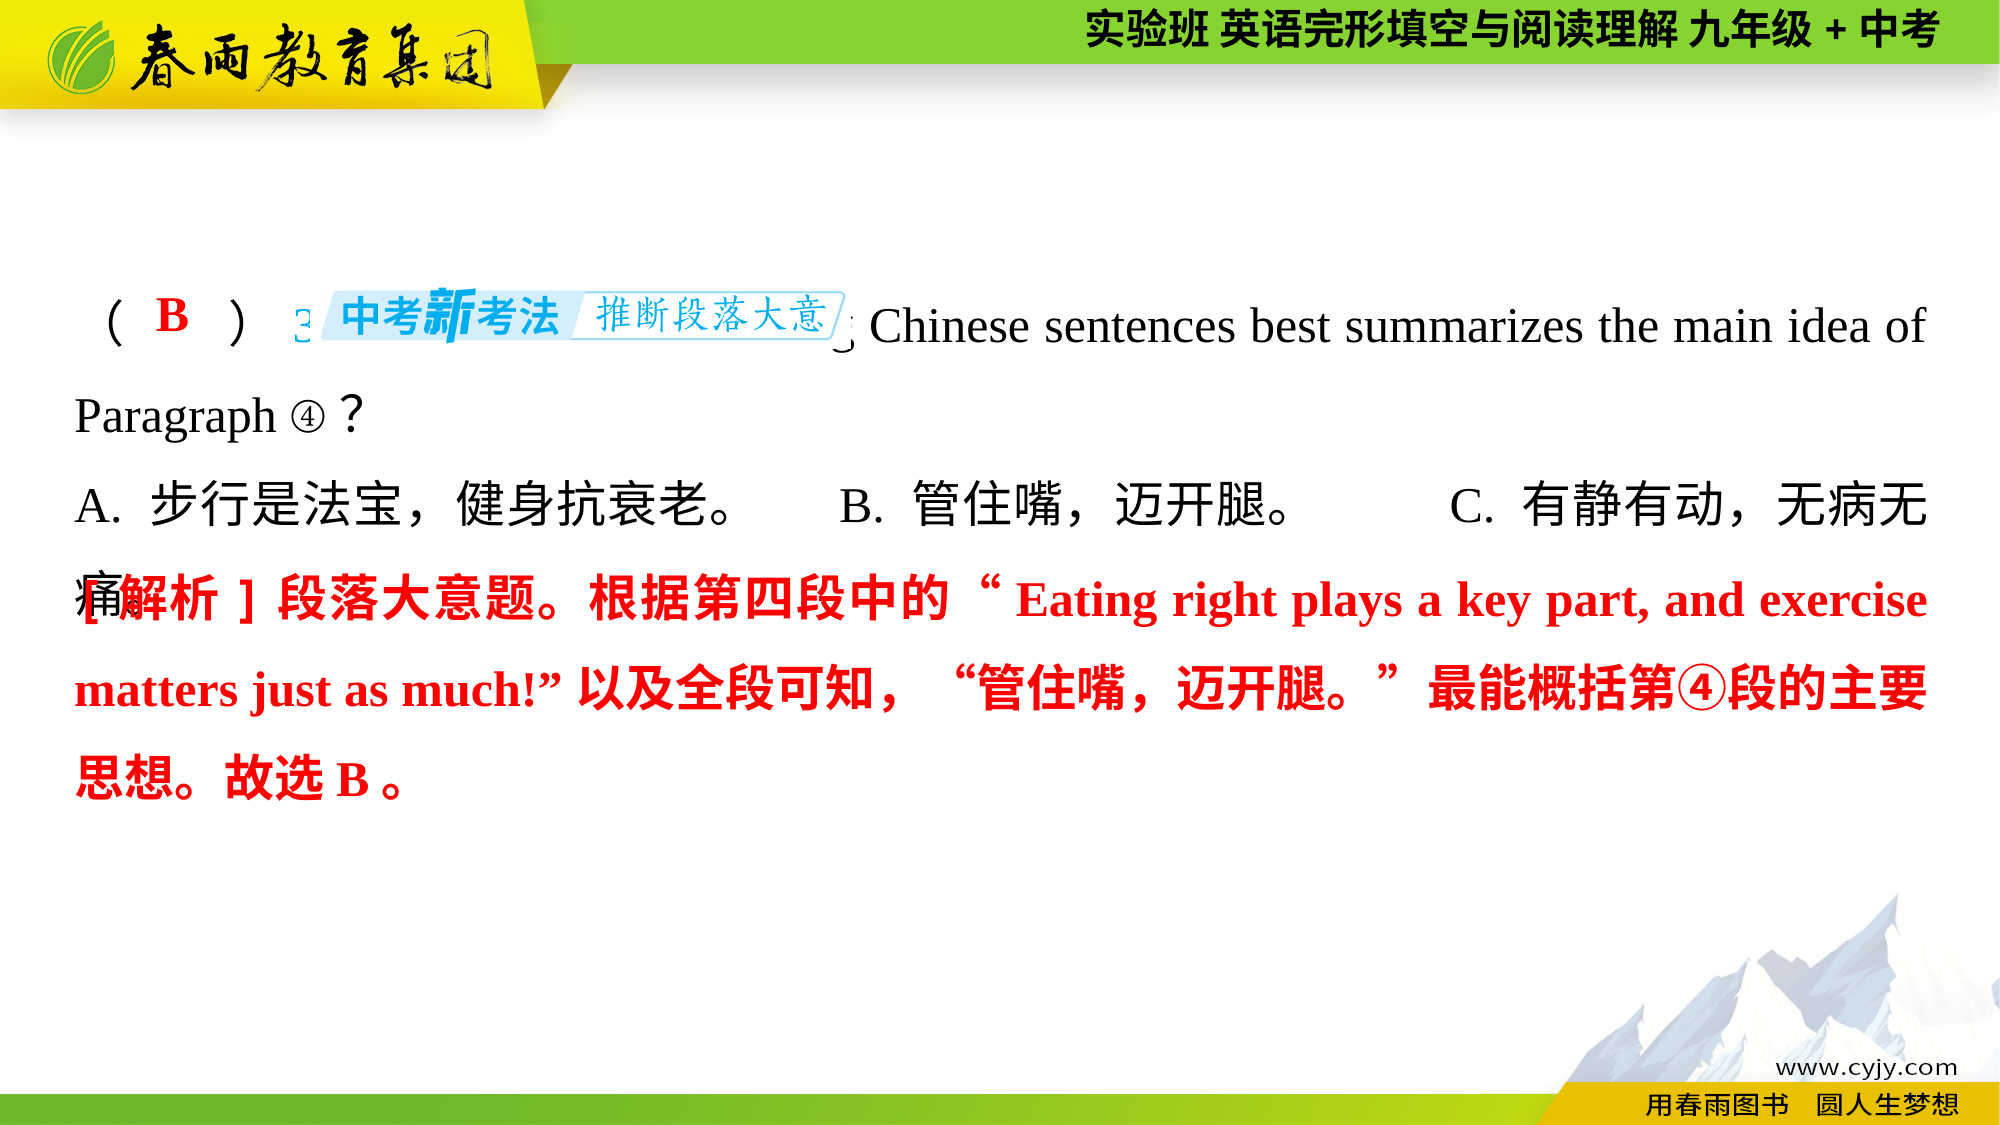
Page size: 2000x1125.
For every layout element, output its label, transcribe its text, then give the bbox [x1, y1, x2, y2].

picture [0, 0, 2000, 1125]
list （ ）3. Which of the following Chinese sentences best summarizes the main idea of Paragraph ④？ A. 步行是法宝，健身抗衰老。 B. 管住嘴，迈开腿。 C. 有静有动，无病无痛。 [59, 255, 1944, 528]
text_box B [141, 274, 205, 350]
text_box [解析]段落大意题。根据第四段中的“Eating right plays a key part, and exercise matters just as much!”以及全段可知，“管住嘴，迈开腿。”最能概括第④段的主要思想。故选B。 [59, 528, 1944, 814]
